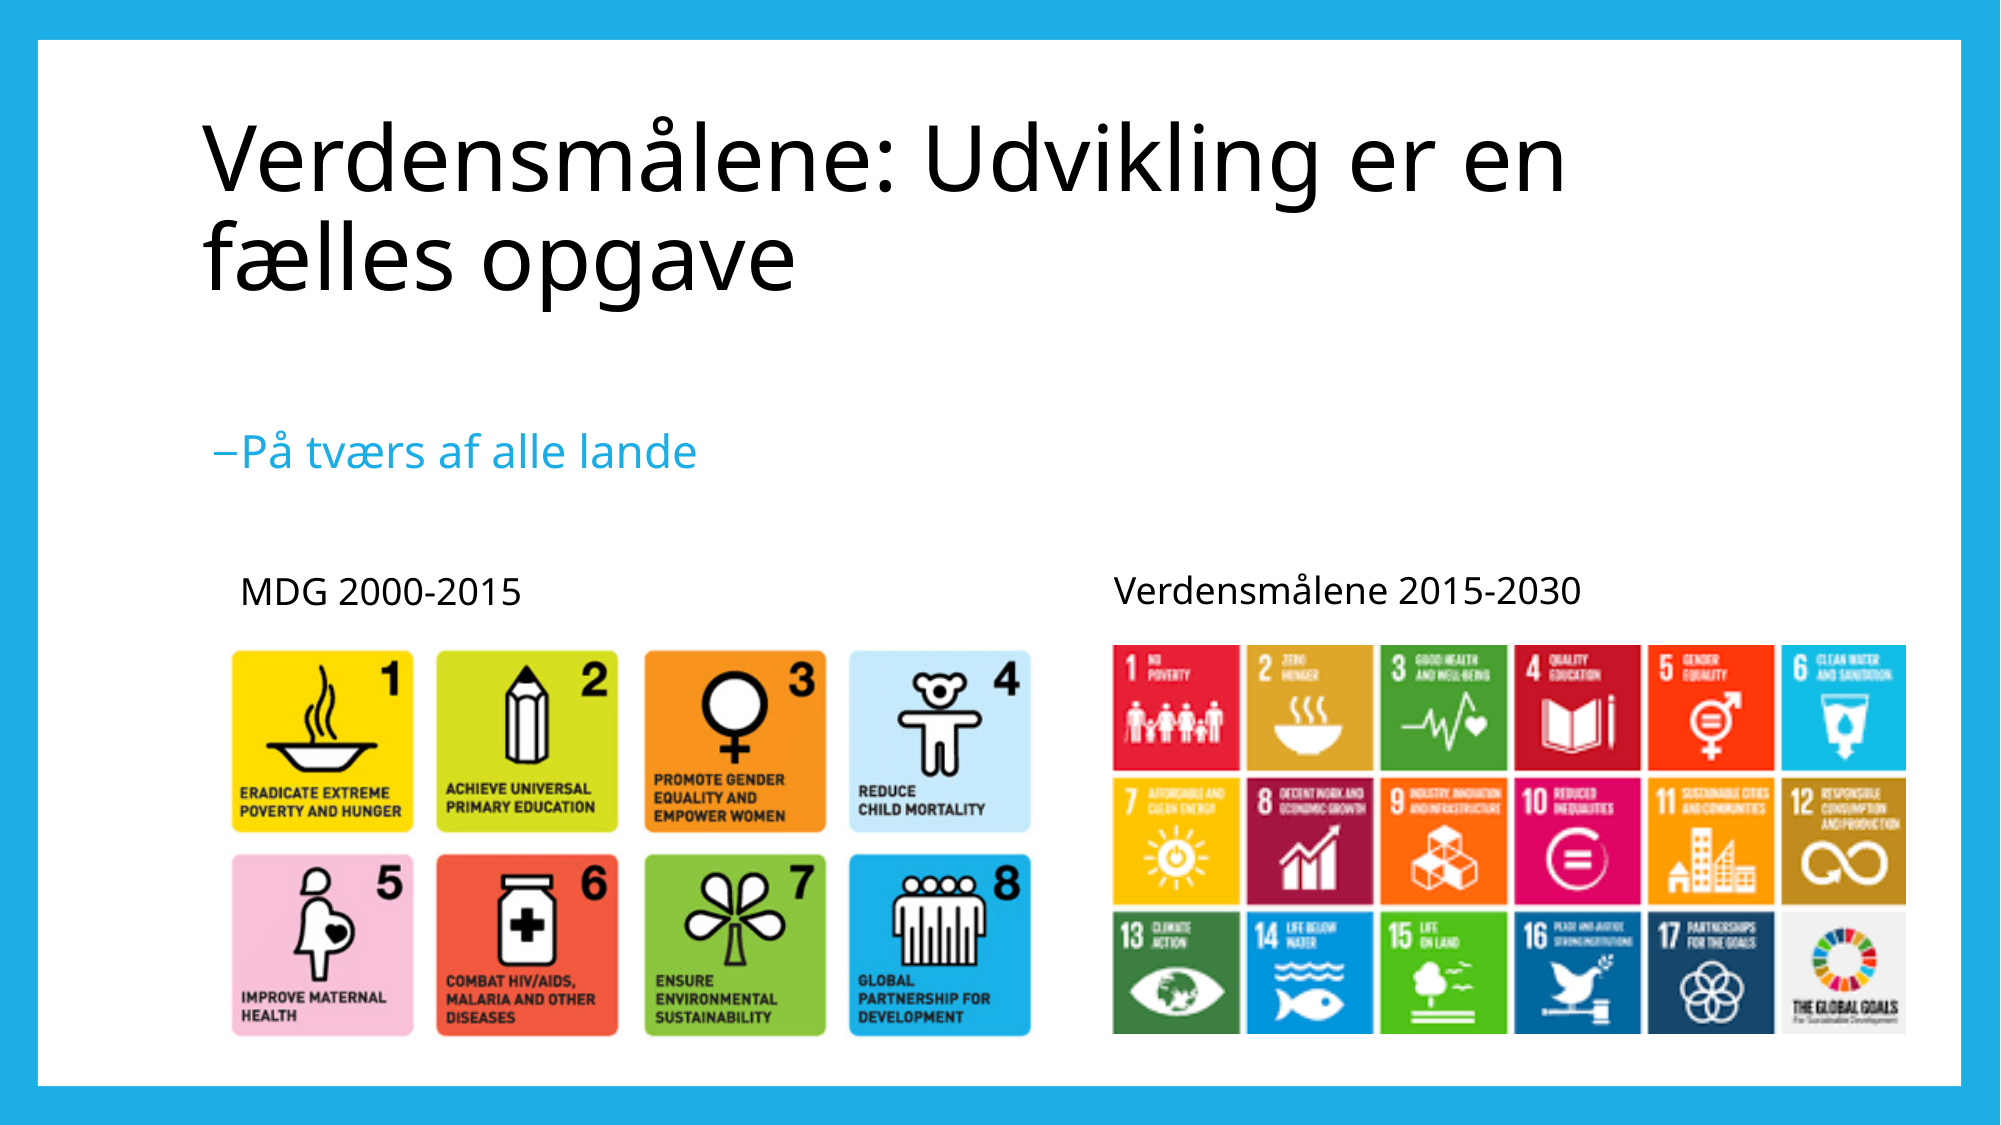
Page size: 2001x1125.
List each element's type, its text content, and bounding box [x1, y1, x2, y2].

picture [1112, 645, 1906, 1034]
picture [1255, 922, 1279, 949]
picture [1286, 922, 1337, 949]
title Verdensmålene: Udvikling er en fælles opgave [187, 99, 1808, 323]
picture [1275, 962, 1344, 981]
list På tværs af alle lande [187, 337, 1808, 1000]
picture [205, 632, 1053, 1066]
text_box Verdensmålene 2015-2030 [1099, 559, 1937, 620]
picture [1275, 989, 1345, 1021]
text_box MDG 2000-2015 [225, 560, 1063, 621]
